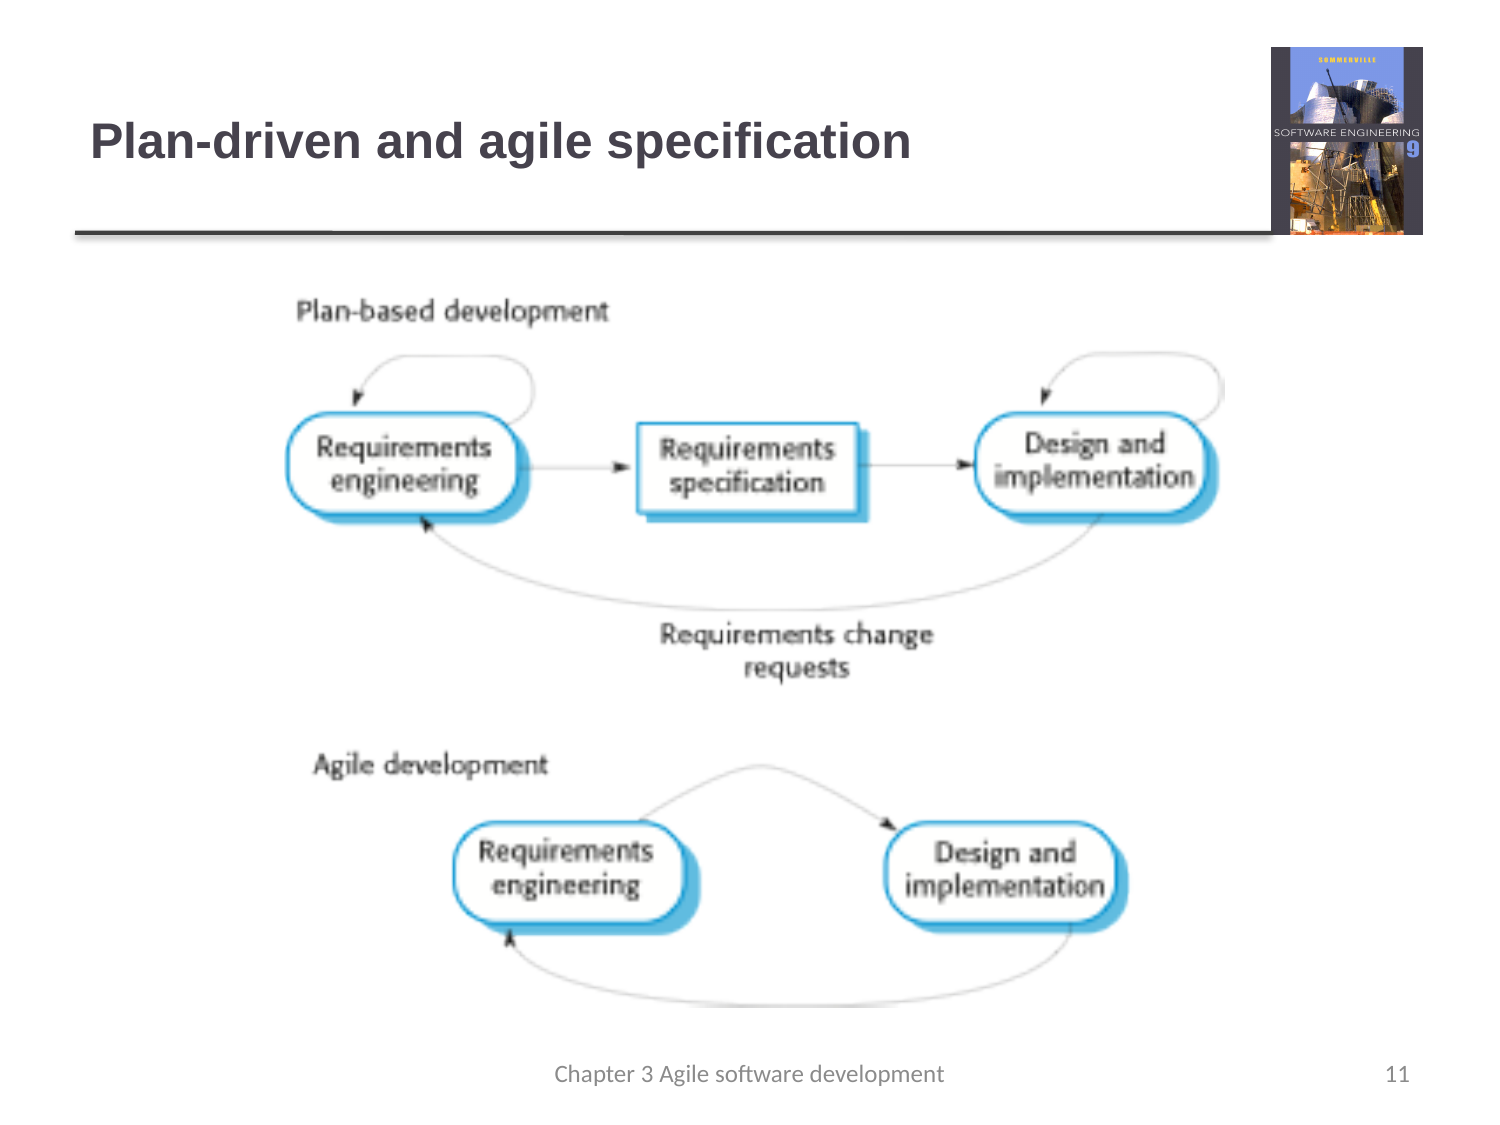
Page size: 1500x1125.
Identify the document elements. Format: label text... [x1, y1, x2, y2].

slide_number 11 [1074, 1042, 1425, 1103]
picture [284, 292, 1226, 1008]
picture [1272, 47, 1423, 235]
footer Chapter 3 Agile software development [512, 1042, 988, 1103]
title Plan-driven and agile specification [74, 44, 1272, 233]
